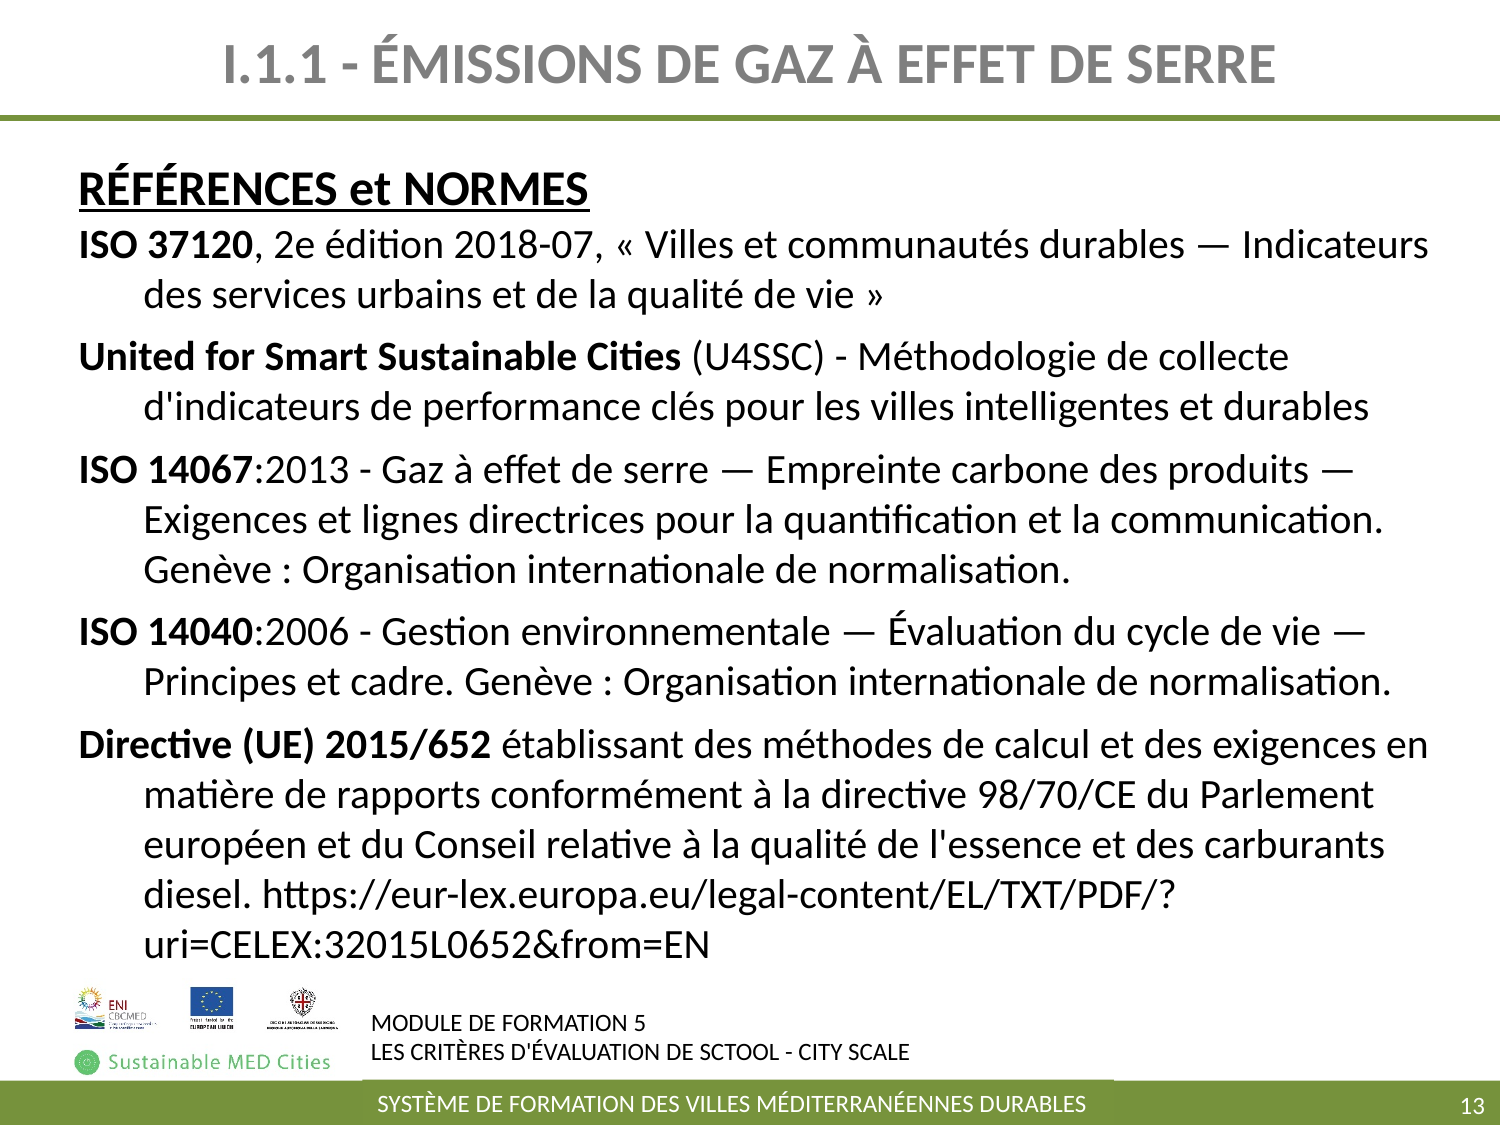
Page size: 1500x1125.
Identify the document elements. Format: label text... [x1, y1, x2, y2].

slide_number ‹#› [1399, 1074, 1500, 1125]
text_box ISO 37120, 2e édition 2018-07, « Villes et communautés durables — Indicateurs des services urbains et de la qualité de vie » United for Smart Sustainable Cities (U4SSC) - Méthodologie de collecte d'indicateurs de performance clés pour les villes intelligentes et durables ISO 14067:2013 - Gaz à effet de serre — Empreinte carbone des produits — Exigences et lignes directrices pour la quantification et la communication. Genève : Organisation internationale de normalisation. ISO 14040:2006 - Gestion environnementale — Évaluation du cycle de vie — Principes et cadre. Genève : Organisation internationale de normalisation. Directive (UE) 2015/652 établissant des méthodes de calcul et des exigences en matière de rapports conformément à la directive 98/70/CE du Parlement européen et du Conseil relative à la qualité de l'essence et des carburants diesel. https://eur-lex.europa.eu/legal-content/EL/TXT/PDF/?uri=CELEX:32015L0652&from=EN [63, 208, 1473, 975]
picture [62, 978, 356, 1080]
list RÉFÉRENCES et NORMES [63, 148, 1414, 233]
text_box SYSTÈME DE FORMATION DES VILLES MÉDITERRANÉENNES DURABLES [362, 1079, 1114, 1125]
title I.1.1 - ÉMISSIONS DE GAZ À EFFET DE SERRE [0, 0, 1500, 121]
